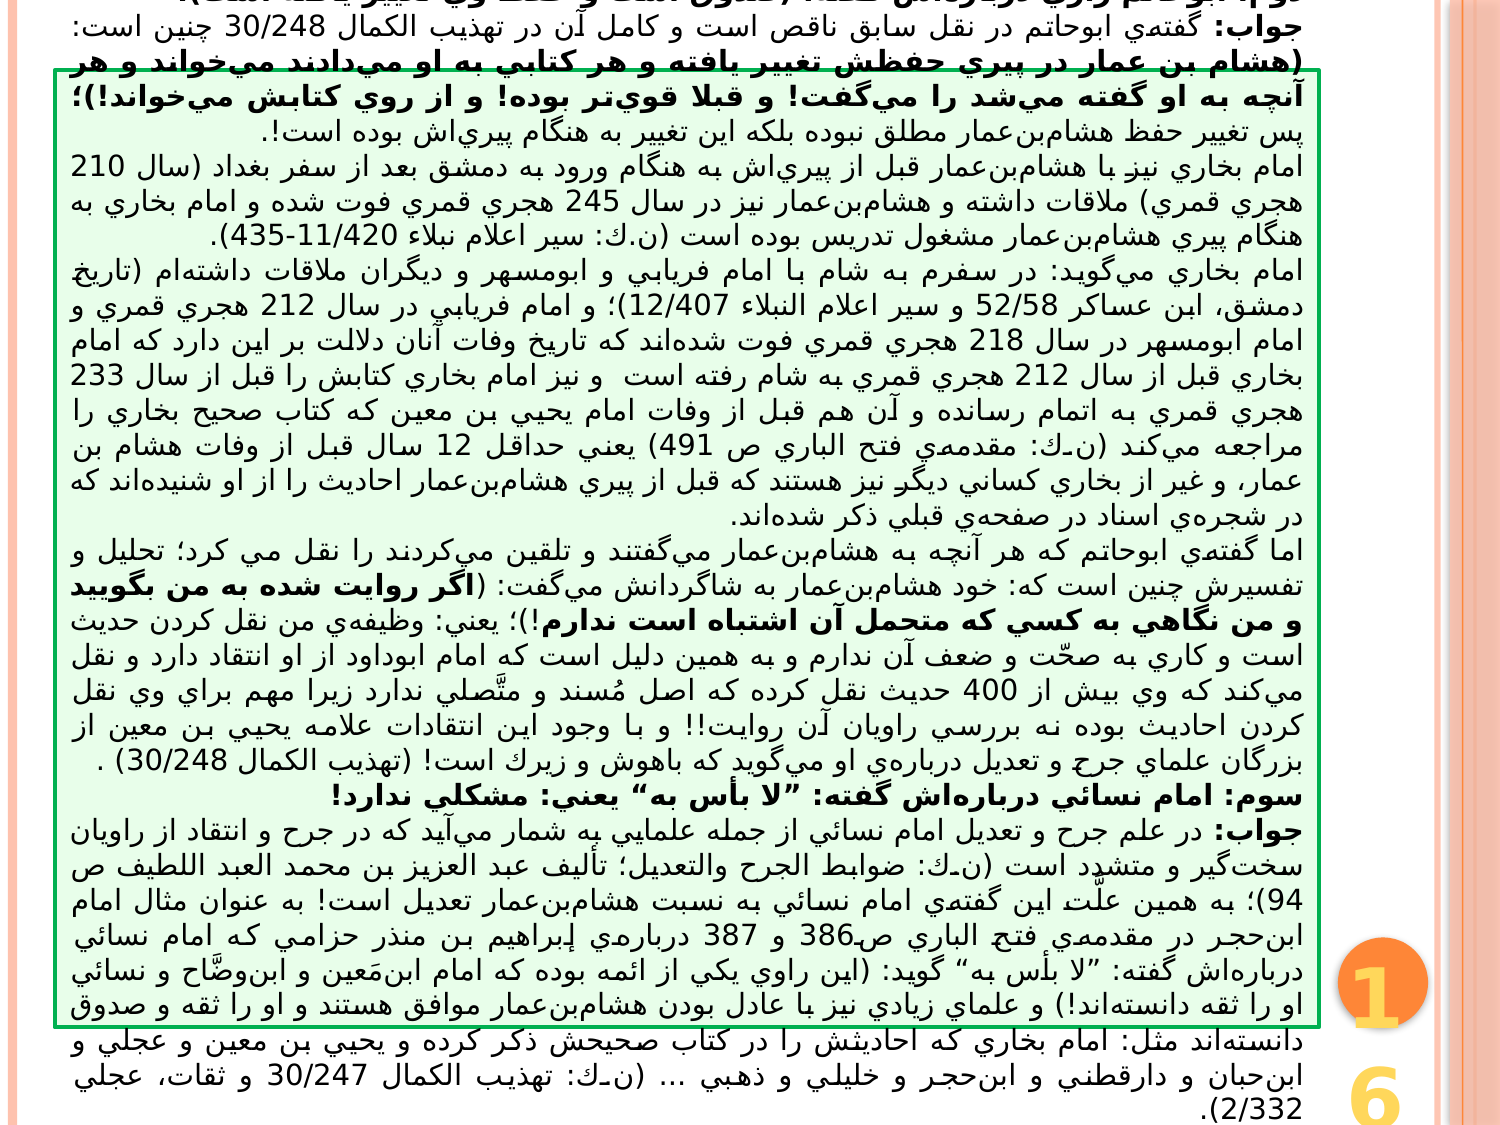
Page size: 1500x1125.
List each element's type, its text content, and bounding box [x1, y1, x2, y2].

text_box دوم: ابوحاتم رازي درباره‌اش گفته: (صدوق است و حفظ وي تغيير يافته است). جواب: گفته‌ي ابوحاتم در نقل سابق ناقص است و كامل آن در تهذيب الكمال 30/248 چنين است: (هشام بن عمار در پيري حفظش تغيير يافته و هر كتابي به او مي‌دادند مي‌خواند و هر آنچه به او گفته مي‌شد را مي‌گفت! و قبلا قوي‌تر بوده! و از روي كتابش مي‌خواند!)؛ پس تغيير حفظ هشام‌بن‌عمار مطلق نبوده بلكه اين تغيير به هنگام پيري‌اش بوده است!. امام بخاري نيز با هشام‌بن‌عمار قبل از پيري‌اش به هنگام ورود به دمشق بعد از سفر بغداد (سال 210 هجري قمري) ملاقات داشته و هشام‌بن‌عمار نيز در سال 245 هجري قمري فوت شده و امام بخاري به هنگام پيري هشام‌بن‌عمار مشغول تدريس بوده است (ن.ك: سير اعلام نبلاء 11/420-435). امام بخاري مي‌گويد: در سفرم به شام با امام فريابي و ابومسهر و ديگران ملاقات داشته‌ام (تاريخ دمشق، ابن عساكر 52/58 و سير اعلام النبلاء 12/407)؛ و امام فريابي در سال 212 هجري قمري و امام ابومسهر در سال 218 هجري قمري فوت شده‌اند كه تاريخ وفات آنان دلالت بر اين دارد كه امام بخاري قبل از سال 212 هجري قمري به شام رفته است و نيز امام بخاري كتابش را قبل از سال 233 هجري قمري به اتمام رسانده و آن هم قبل از وفات امام يحيي بن معين كه كتاب صحيح بخاري را مراجعه مي‌كند (ن.ك: مقدمه‌ي فتح الباري ص 491) يعني حداقل 12 سال قبل از وفات هشام بن عمار، و غير از بخاري كساني ديگر نيز هستند كه قبل از پيري هشام‌بن‌عمار احاديث را از او شنيده‌اند كه در شجره‌ي اسناد در صفحه‌ي قبلي ذكر شده‌اند. اما گفته‌ي ابوحاتم كه هر آنچه به هشام‌بن‌عمار مي‌گفتند و تلقين مي‌كردند را نقل مي كرد؛ تحليل و تفسيرش چنين است كه: خود هشام‌بن‌عمار به شاگردانش مي‌گفت: (اگر روايت شده به من بگوييد و من نگاهي به كسي كه متحمل آن اشتباه است ندارم!)؛ يعني: وظيفه‌ي من نقل كردن حديث است و كاري به صحّت و ضعف آن ندارم و به همين دليل است كه امام ابوداود از او انتقاد دارد و نقل مي‌كند كه وي بيش از 400 حديث نقل كرده كه اصل مُسند و متَّصلي ندارد زيرا مهم براي وي نقل كردن احاديث بوده نه بررسي راويان آن روايت!! و با وجود اين انتقادات علامه يحيي بن معين از بزرگان علماي جرح و تعديل دربار‌ه‌ي او مي‌گويد كه باهوش و زيرك است! (تهذيب الكمال 30/248) . سوم: امام نسائي درباره‌‌اش گفته: ”لا بأس به“ يعني: مشكلي ندارد! جواب: در علم جرح و تعديل امام نسائي از جمله علمايي به شمار مي‌آيد كه در جرح و انتقاد از راويان سخت‌گير و متشدد است (ن.ك: ضوابط الجرح والتعديل؛ تأليف عبد العزيز بن محمد العبد اللطيف ص 94)؛ به همين علَّت اين گفته‌ي امام نسائي به نسبت هشام‌بن‌عمار تعديل است! به عنوان مثال امام ابن‌حجر در مقدمه‌ي فتح الباري ص386 و 387 درباره‌ي إبراهيم بن منذر حزامي كه امام نسائي درباره‌اش گفته: ”لا بأس به“ گويد: (اين راوي يكي از ائمه بوده كه امام ابن‌مَعين و ابن‌وضَّاح و نسائي او را ثقه دانسته‌اند!) و علماي زيادي نيز با عادل بودن هشام‌بن‌عمار موافق هستند و او را ثقه و صدوق دانسته‌اند مثل: امام بخاري كه احاديثش را در كتاب صحيحش ذكر كرده و يحيي بن معين و عجلي و ابن‌حبان و دارقطني و ابن‌حجر و خليلي و ذهبي ... (ن.ك: تهذيب الكمال 30/247 و ثقات، عجلي 2/332). [53, 68, 1321, 1029]
text_box 16 [1313, 938, 1438, 1125]
